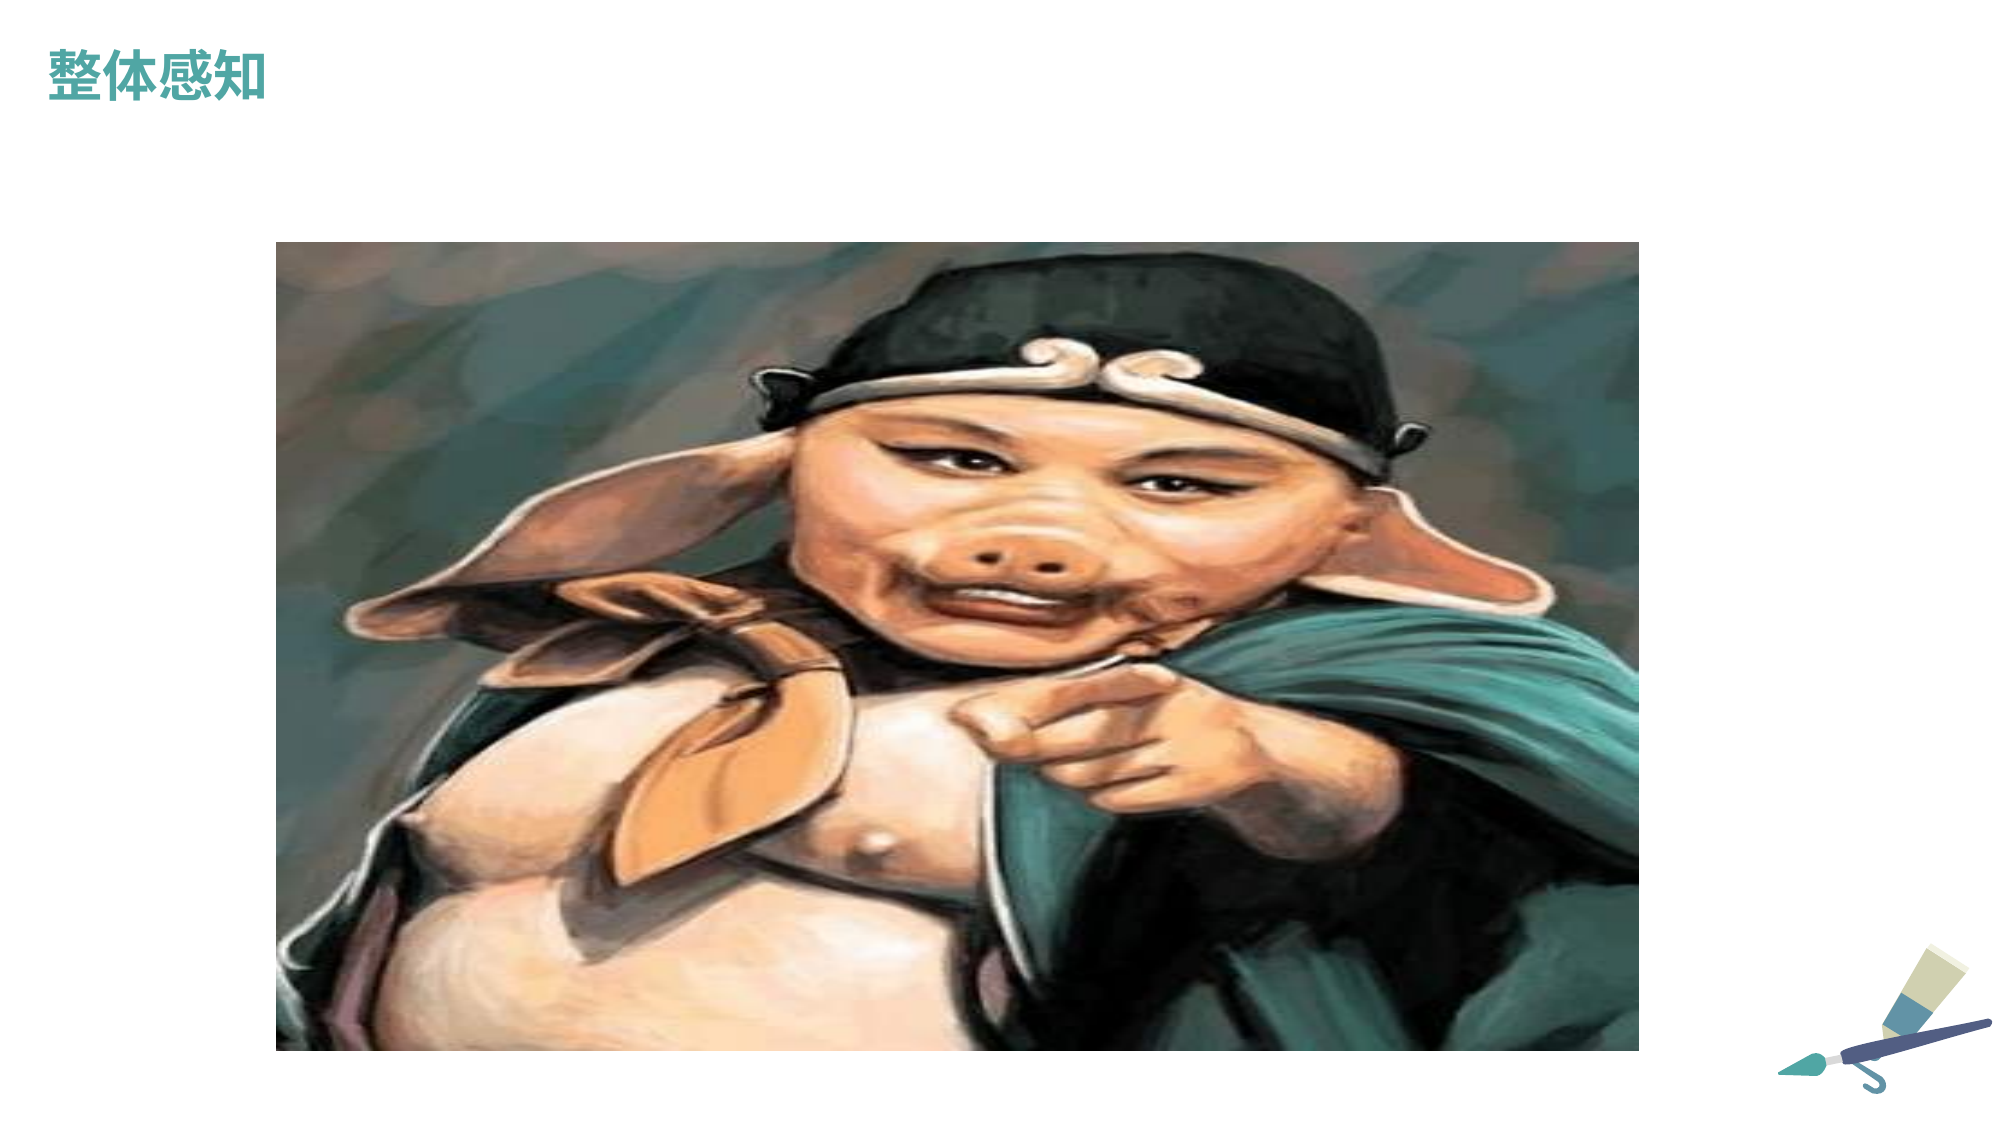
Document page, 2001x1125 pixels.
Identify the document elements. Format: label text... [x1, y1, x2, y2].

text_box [1811, 945, 1974, 1125]
text_box 整体感知 [32, 33, 347, 115]
picture [276, 242, 1639, 1051]
